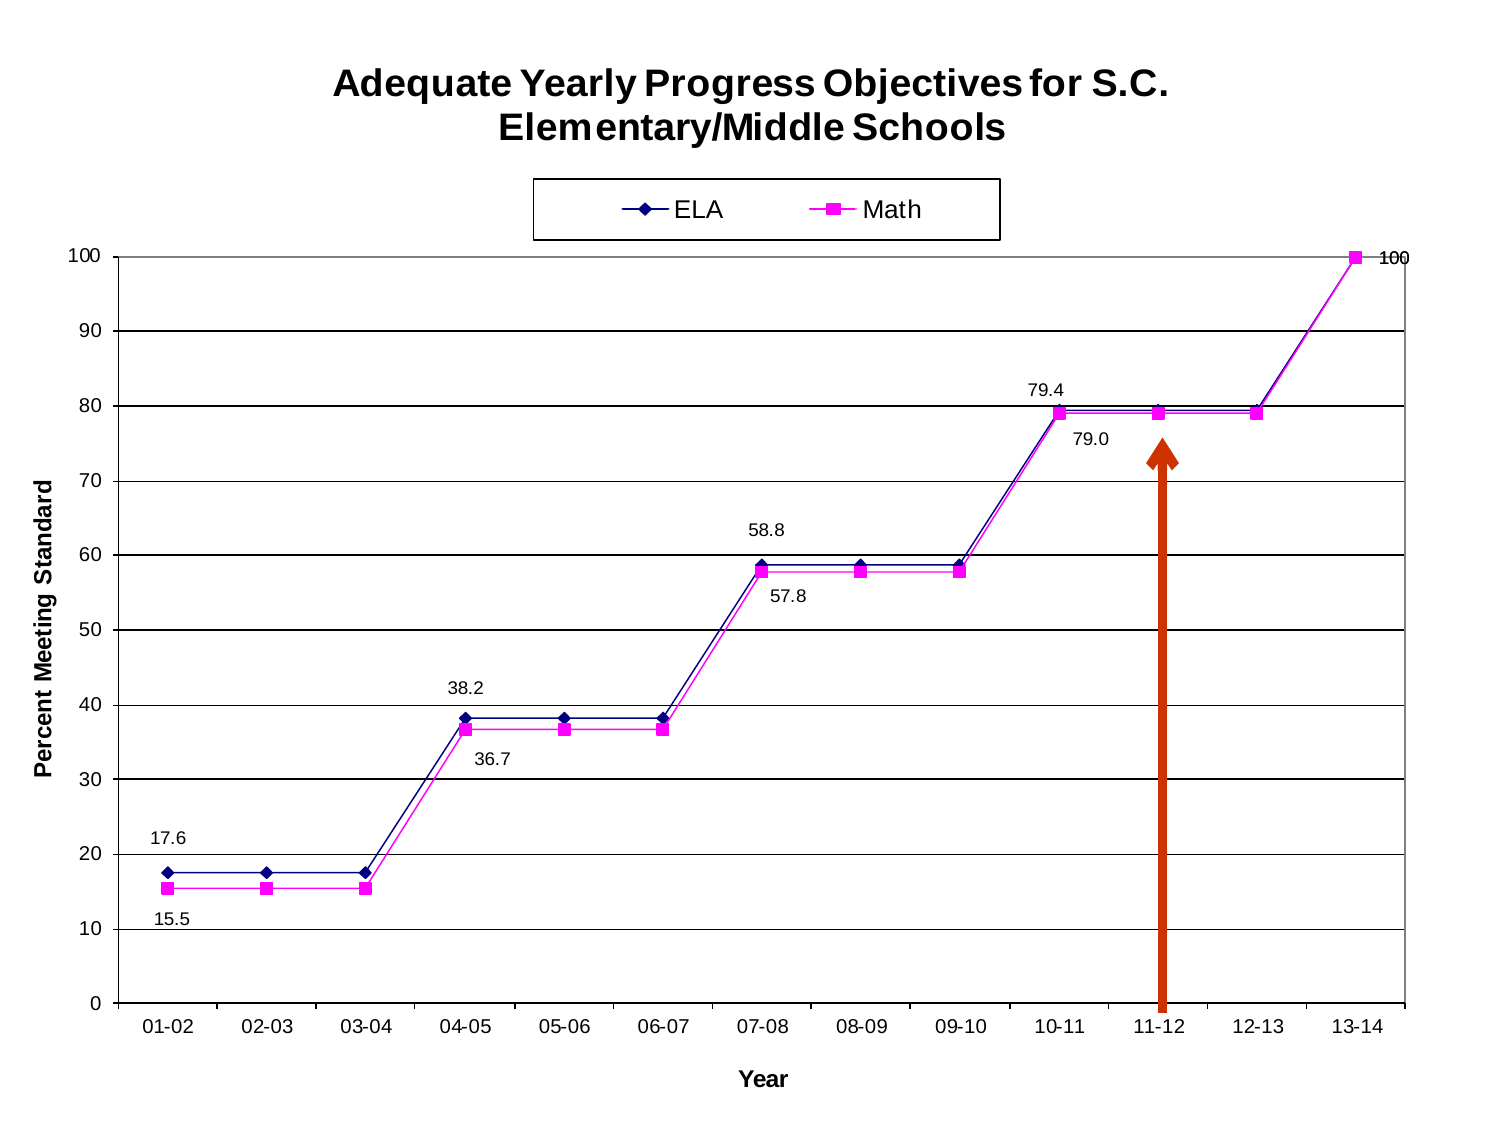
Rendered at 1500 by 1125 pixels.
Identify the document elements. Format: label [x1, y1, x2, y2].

text_box [0, 12, 1476, 1110]
